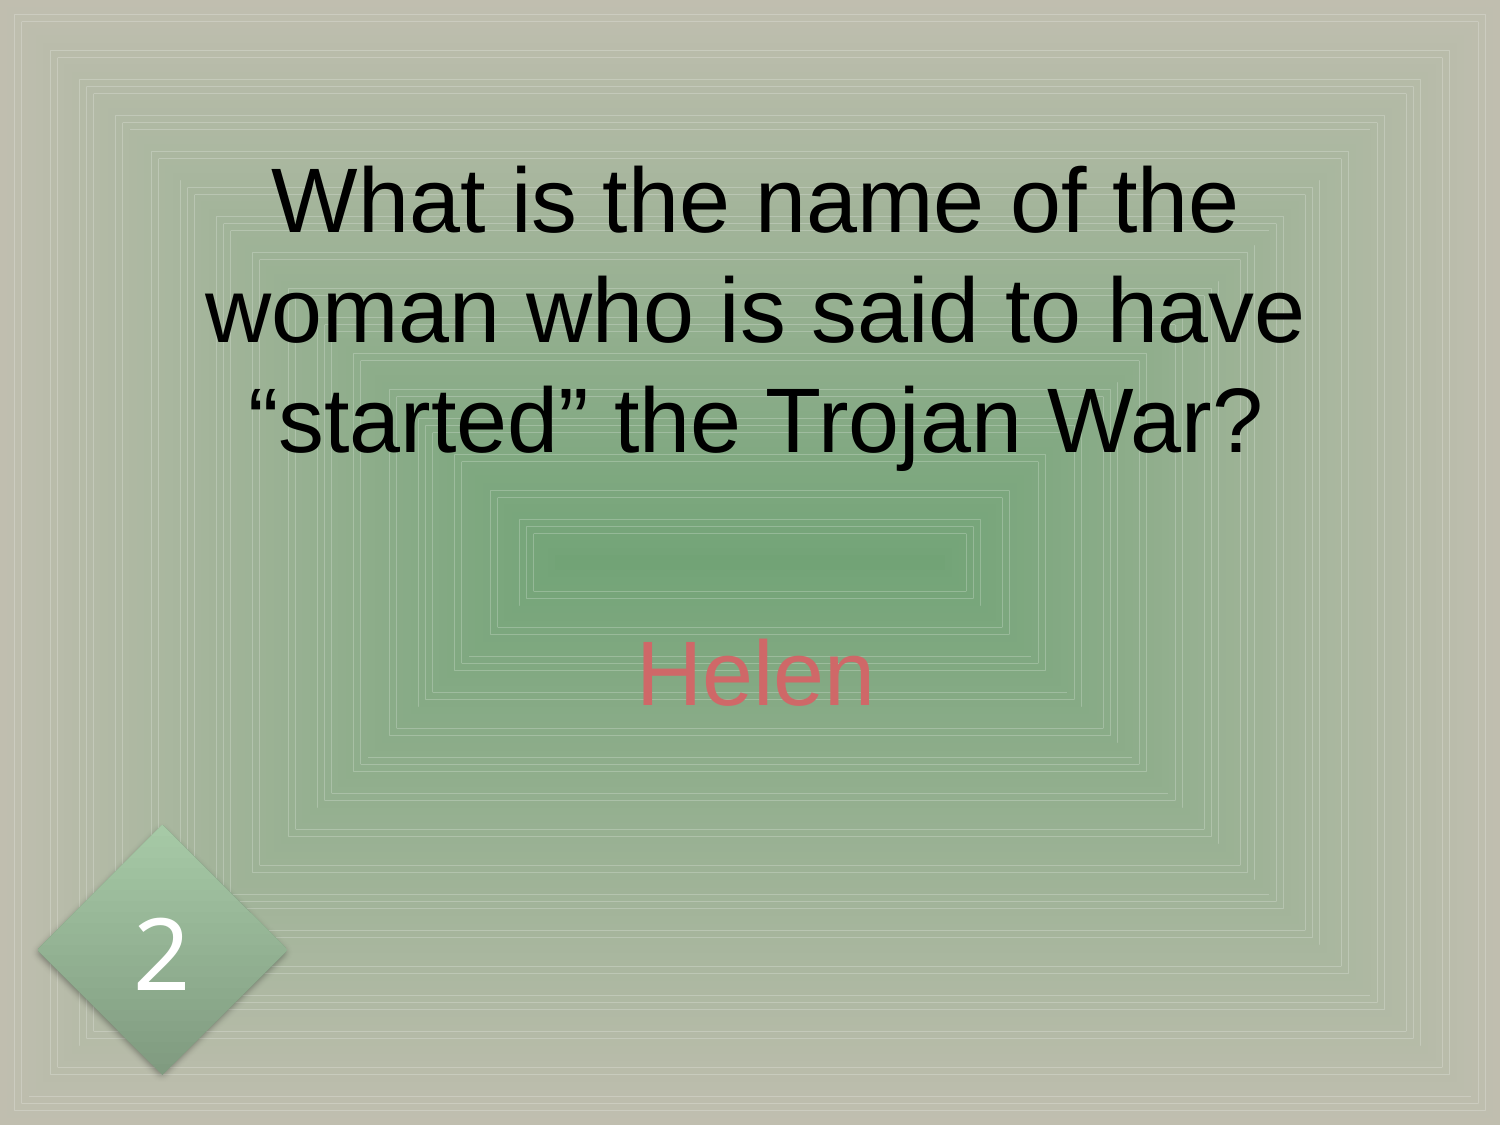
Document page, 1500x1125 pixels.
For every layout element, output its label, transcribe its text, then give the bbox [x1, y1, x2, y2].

text_box 2 [37, 838, 288, 1075]
title What is the name of the woman who is said to have “started” the Trojan War? [112, 137, 1401, 476]
text_box Helen [112, 500, 1400, 838]
